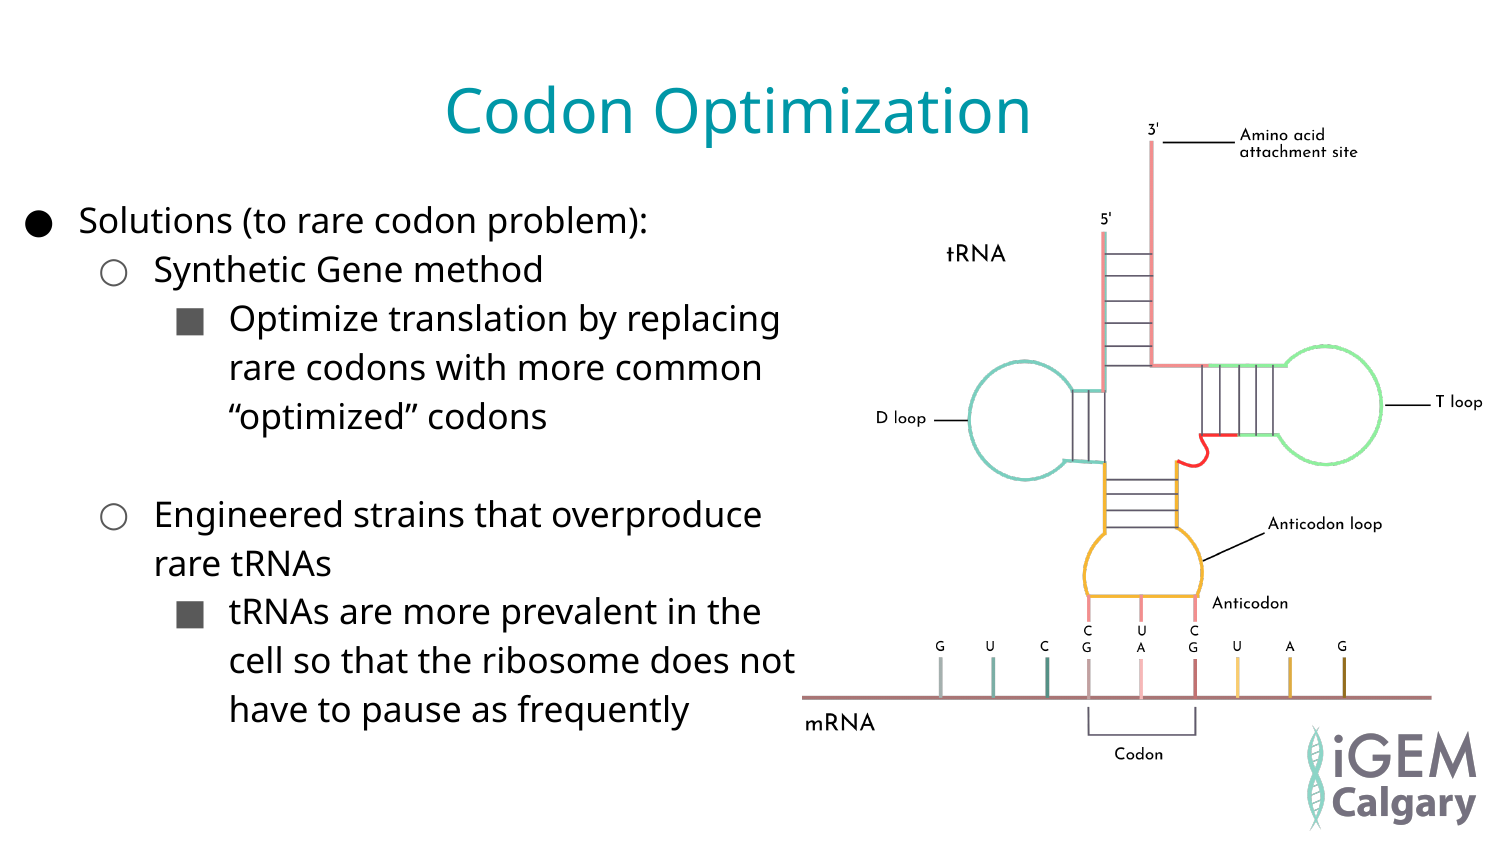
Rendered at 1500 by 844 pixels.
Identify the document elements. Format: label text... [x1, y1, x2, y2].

text_box Solutions (to rare codon problem): Synthetic Gene method Optimize translation by replacing rare codons with more common “optimized” codons This can be expensive Engineered strains that overproduce rare tRNAs tRNAs are more prevalent in the cell so that the ribosome does not have to pause as frequently [0, 176, 825, 833]
text_box Codon Optimization [40, 56, 1438, 151]
picture [802, 121, 1500, 779]
